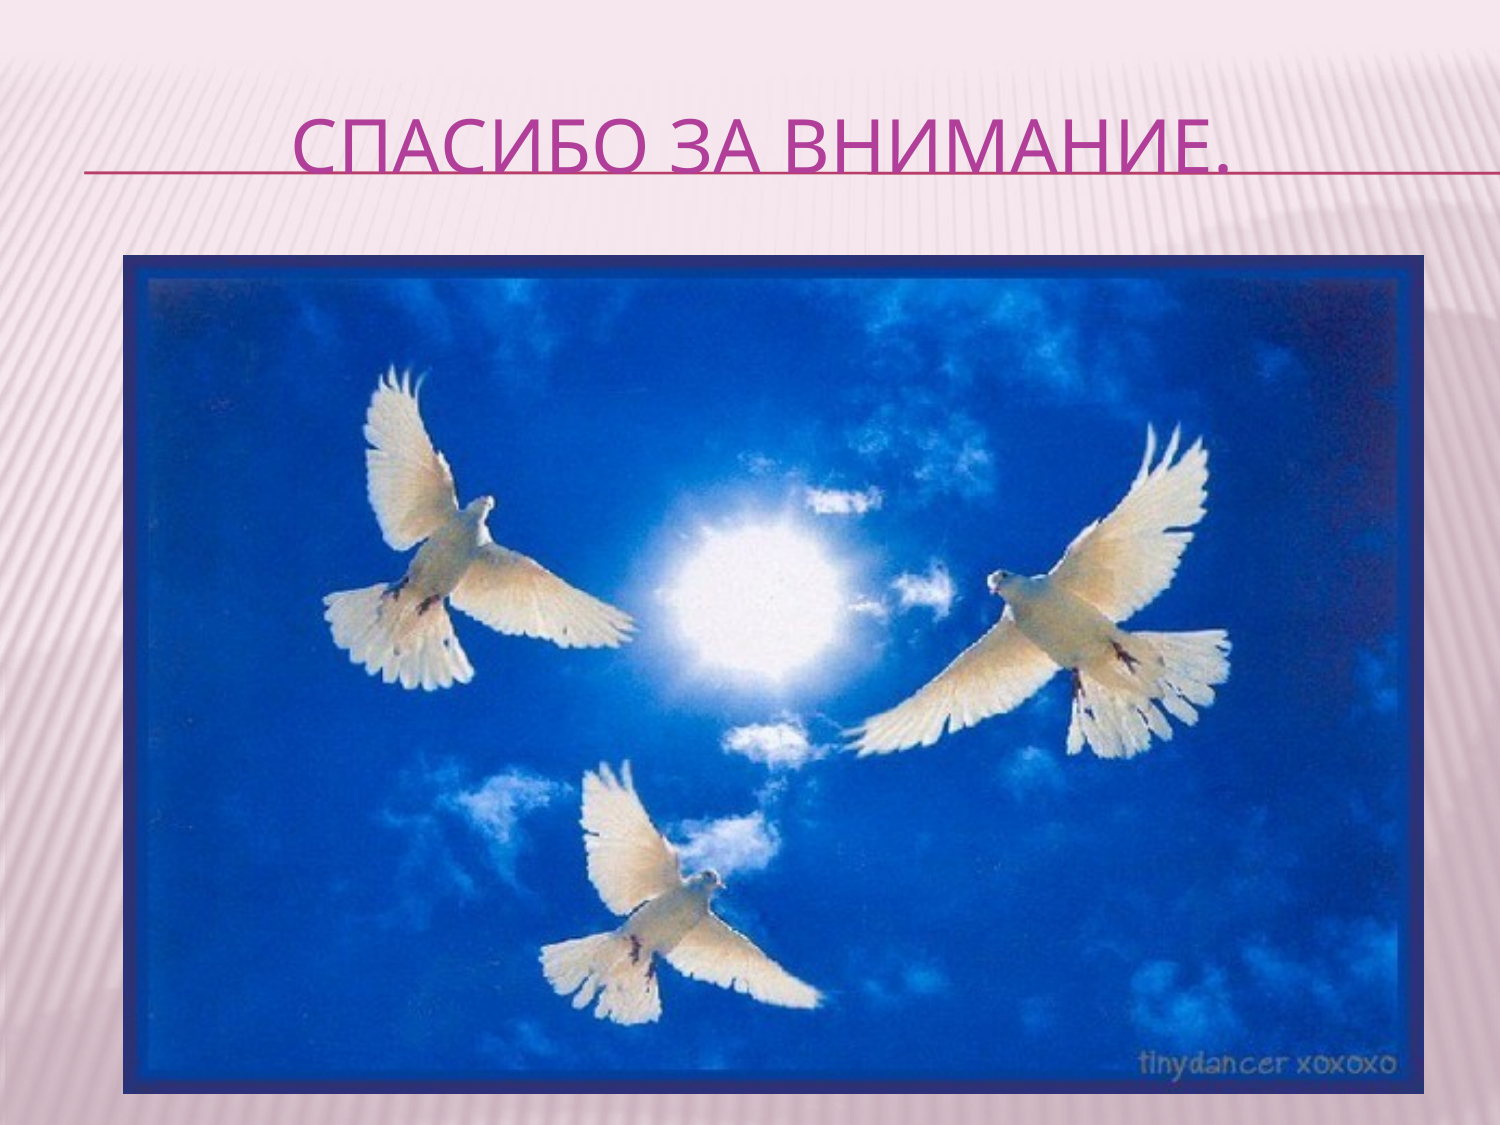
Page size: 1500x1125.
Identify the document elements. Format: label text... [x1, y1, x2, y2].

title Спасибо за внимание. [50, 75, 1475, 213]
picture [123, 254, 1424, 1095]
